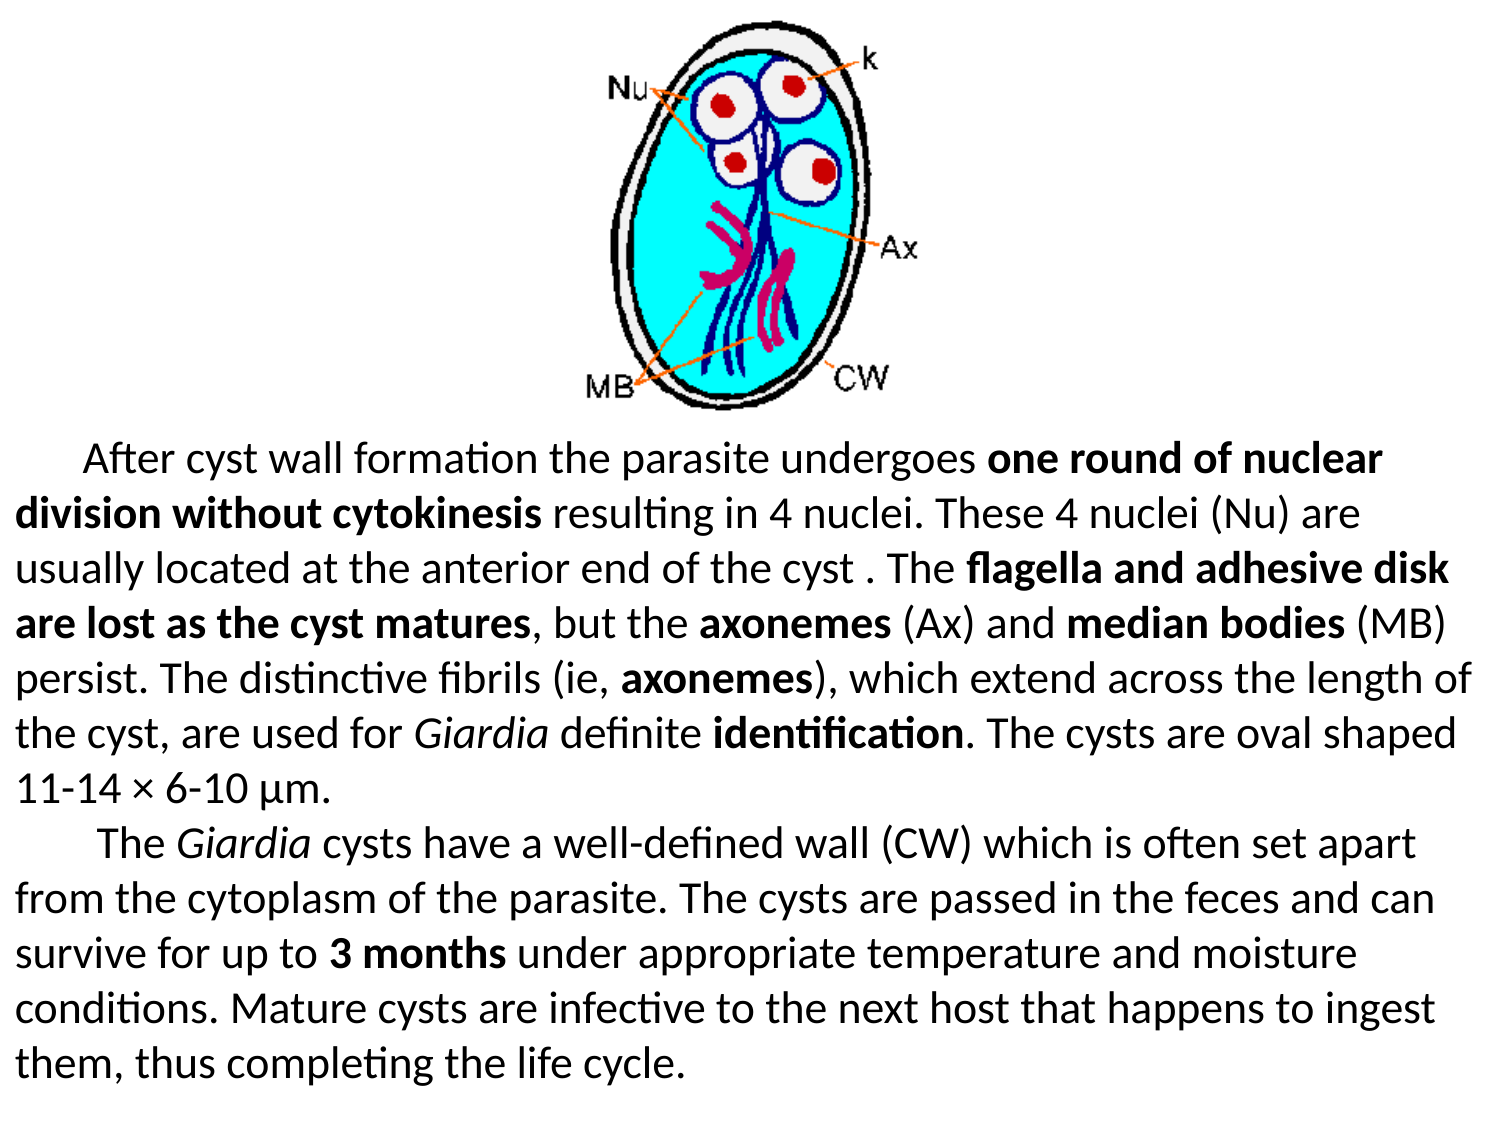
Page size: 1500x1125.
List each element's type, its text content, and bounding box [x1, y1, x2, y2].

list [577, 7, 923, 421]
text_box After cyst wall formation the parasite undergoes one round of nuclear division without cytokinesis resulting in 4 nuclei. These 4 nuclei (Nu) are usually located at the anterior end of the cyst . The flagella and adhesive disk are lost as the cyst matures, but the axonemes (Ax) and median bodies (MB) persist. The distinctive fibrils (ie, axonemes), which extend across the length of the cyst, are used for Giardia definite identification. The cysts are oval shaped 11-14 × 6-10 µm. The Giardia cysts have a well-defined wall (CW) which is often set apart from the cytoplasm of the parasite. The cysts are passed in the feces and can survive for up to 3 months under appropriate temperature and moisture conditions. Mature cysts are infective to the next host that happens to ingest them, thus completing the life cycle. [0, 420, 1500, 1096]
